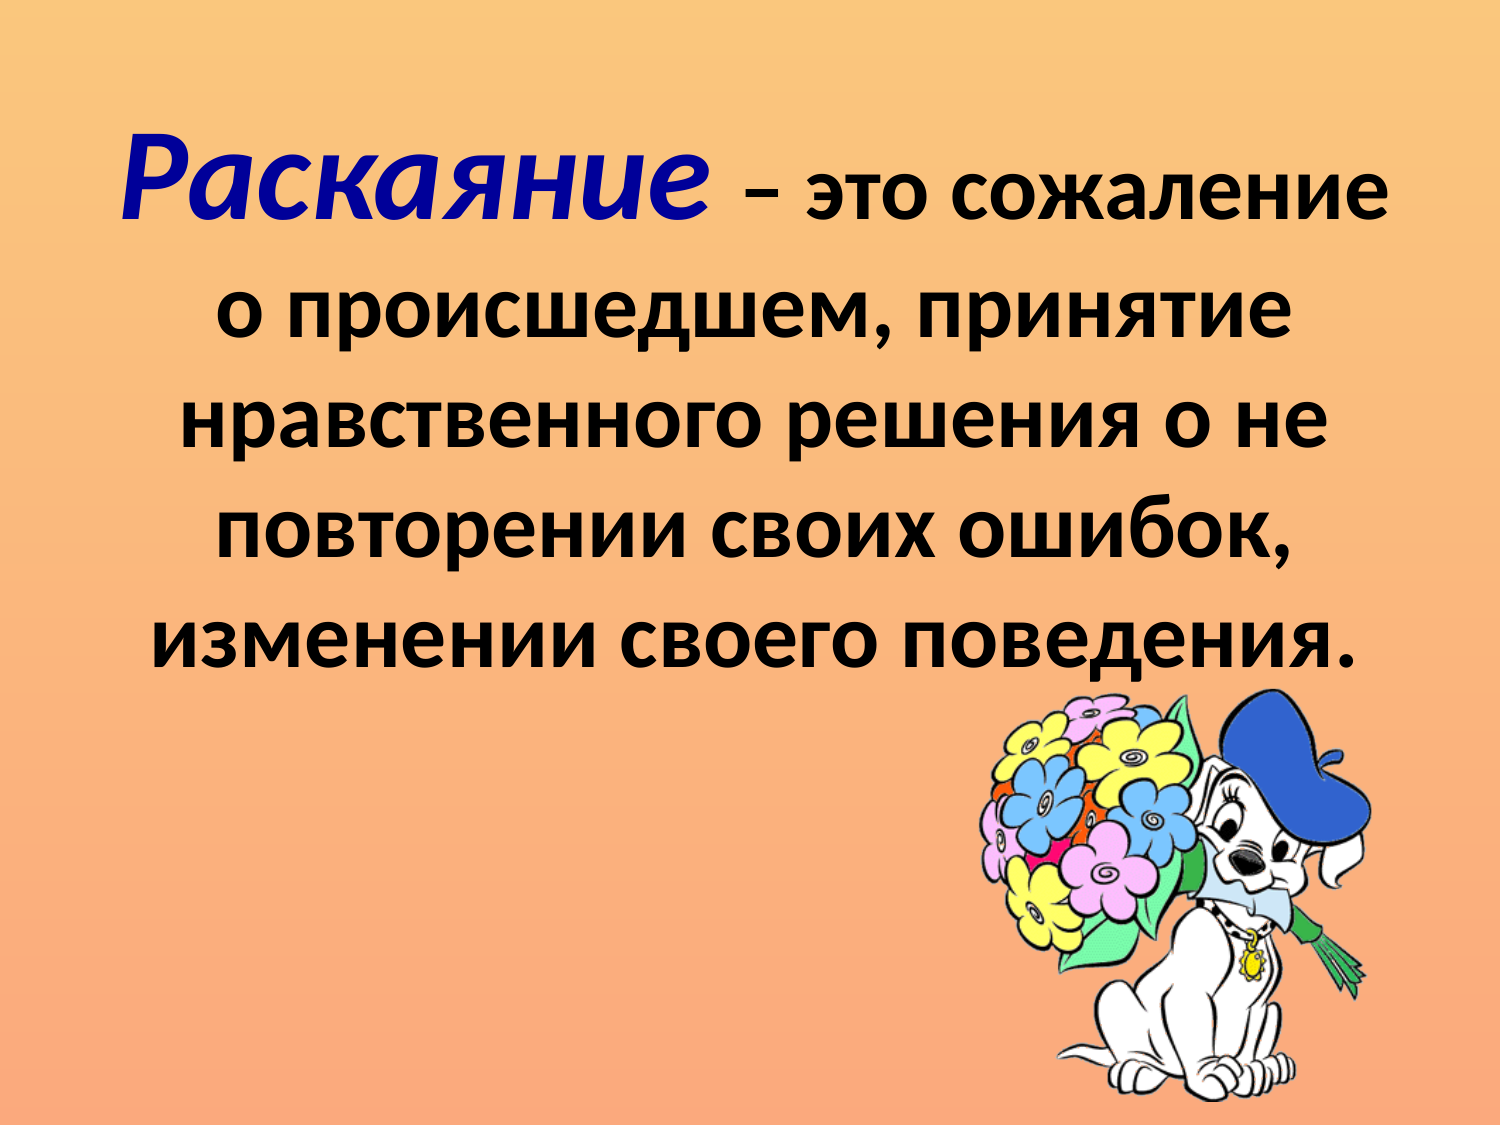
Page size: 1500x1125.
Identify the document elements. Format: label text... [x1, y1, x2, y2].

title Раскаяние – это сожаление о происшедшем, принятие нравственного решения о не повторении своих ошибок, изменении своего поведения. [75, 45, 1436, 728]
picture [972, 679, 1376, 1103]
